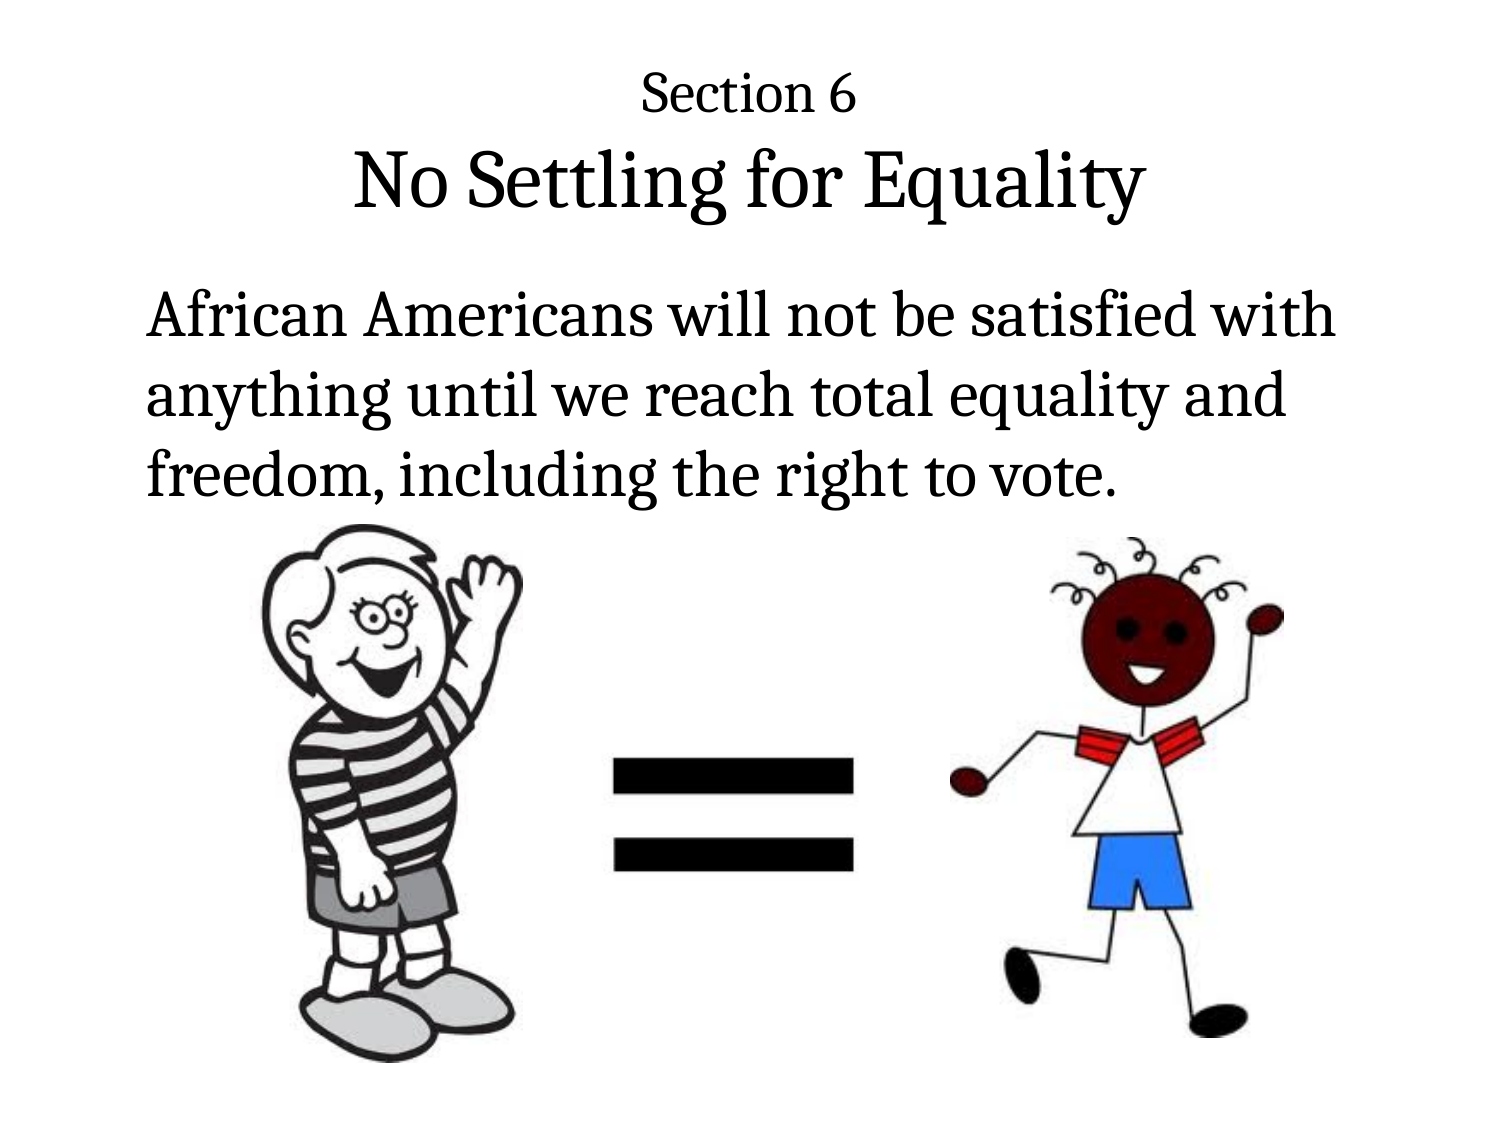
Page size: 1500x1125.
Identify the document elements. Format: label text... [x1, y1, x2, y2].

picture [574, 699, 913, 981]
list African Americans will not be satisfied with anything until we reach total equality and freedom, including the right to vote. [75, 262, 1425, 1005]
title Section 6 No Settling for Equality [75, 45, 1425, 233]
picture [949, 537, 1284, 1038]
picture [249, 524, 524, 1063]
